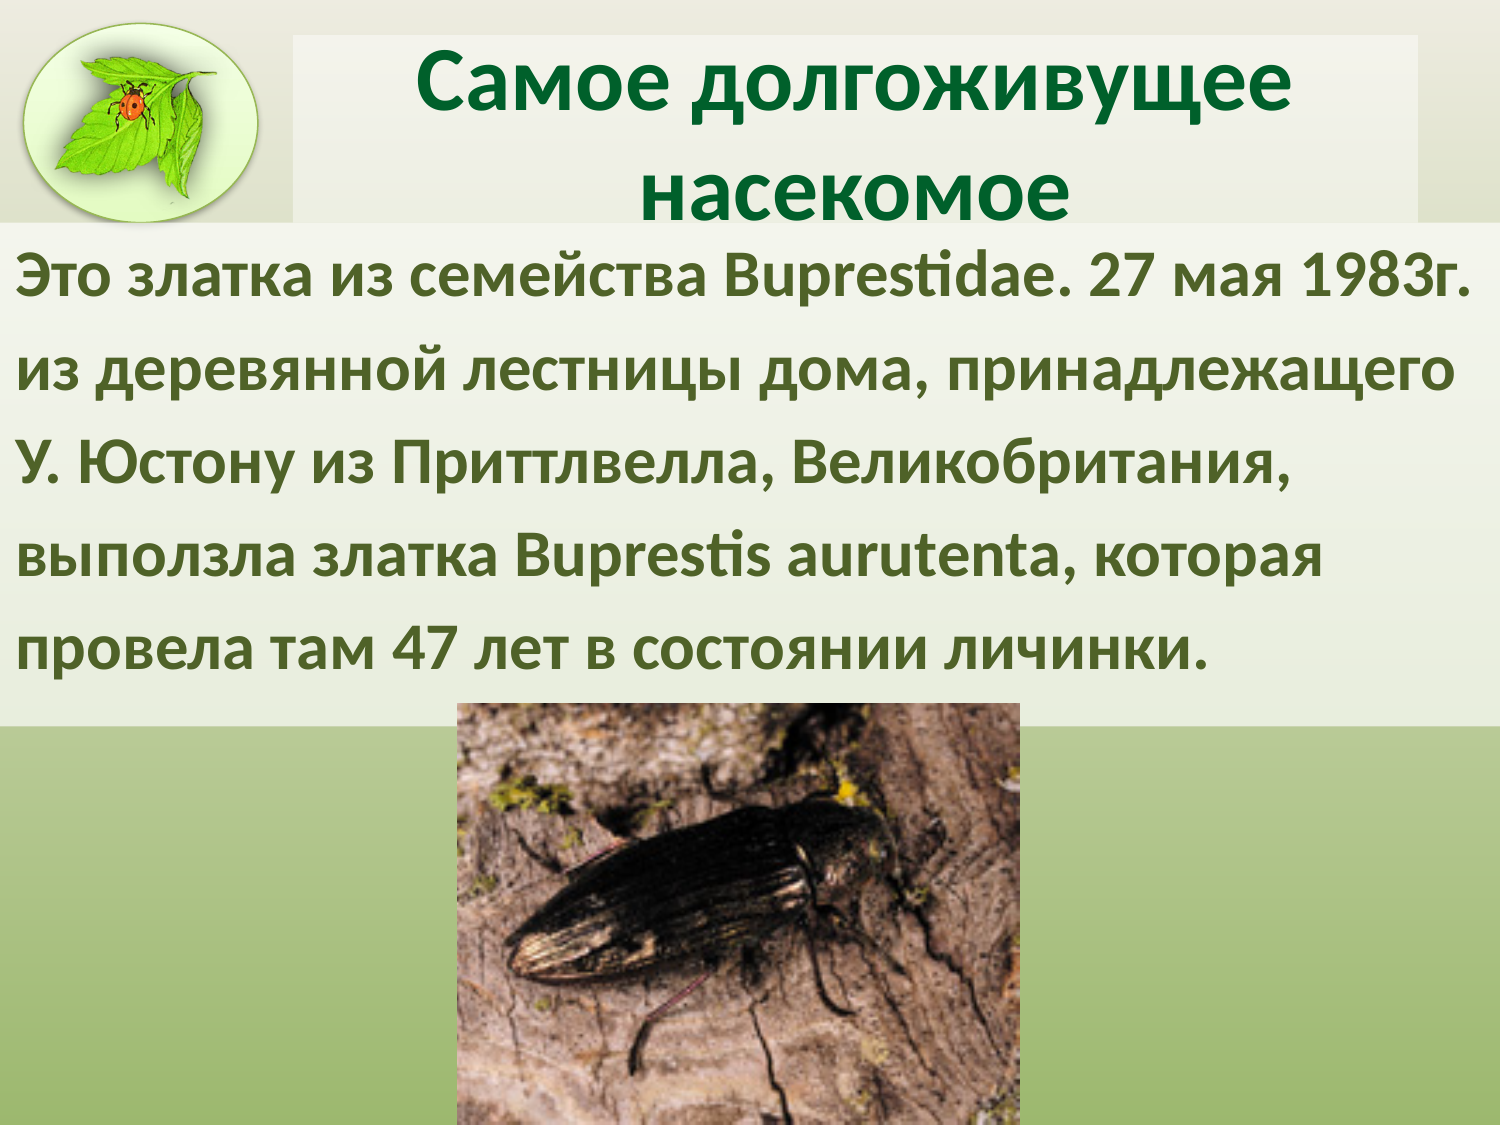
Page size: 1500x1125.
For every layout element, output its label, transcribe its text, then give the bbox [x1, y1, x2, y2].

picture [456, 702, 1020, 1125]
picture [46, 35, 227, 211]
list Это златка из семейства Buprestidae. 27 мая 1983г. из деревянной лестницы дома, принадлежащего У. Юстону из Приттлвелла, Великобритания, выползла златка Buprestis aurutenta, которая провела там 47 лет в состоянии личинки. [0, 222, 1500, 727]
title Самое долгоживущее насекомое [292, 35, 1418, 222]
